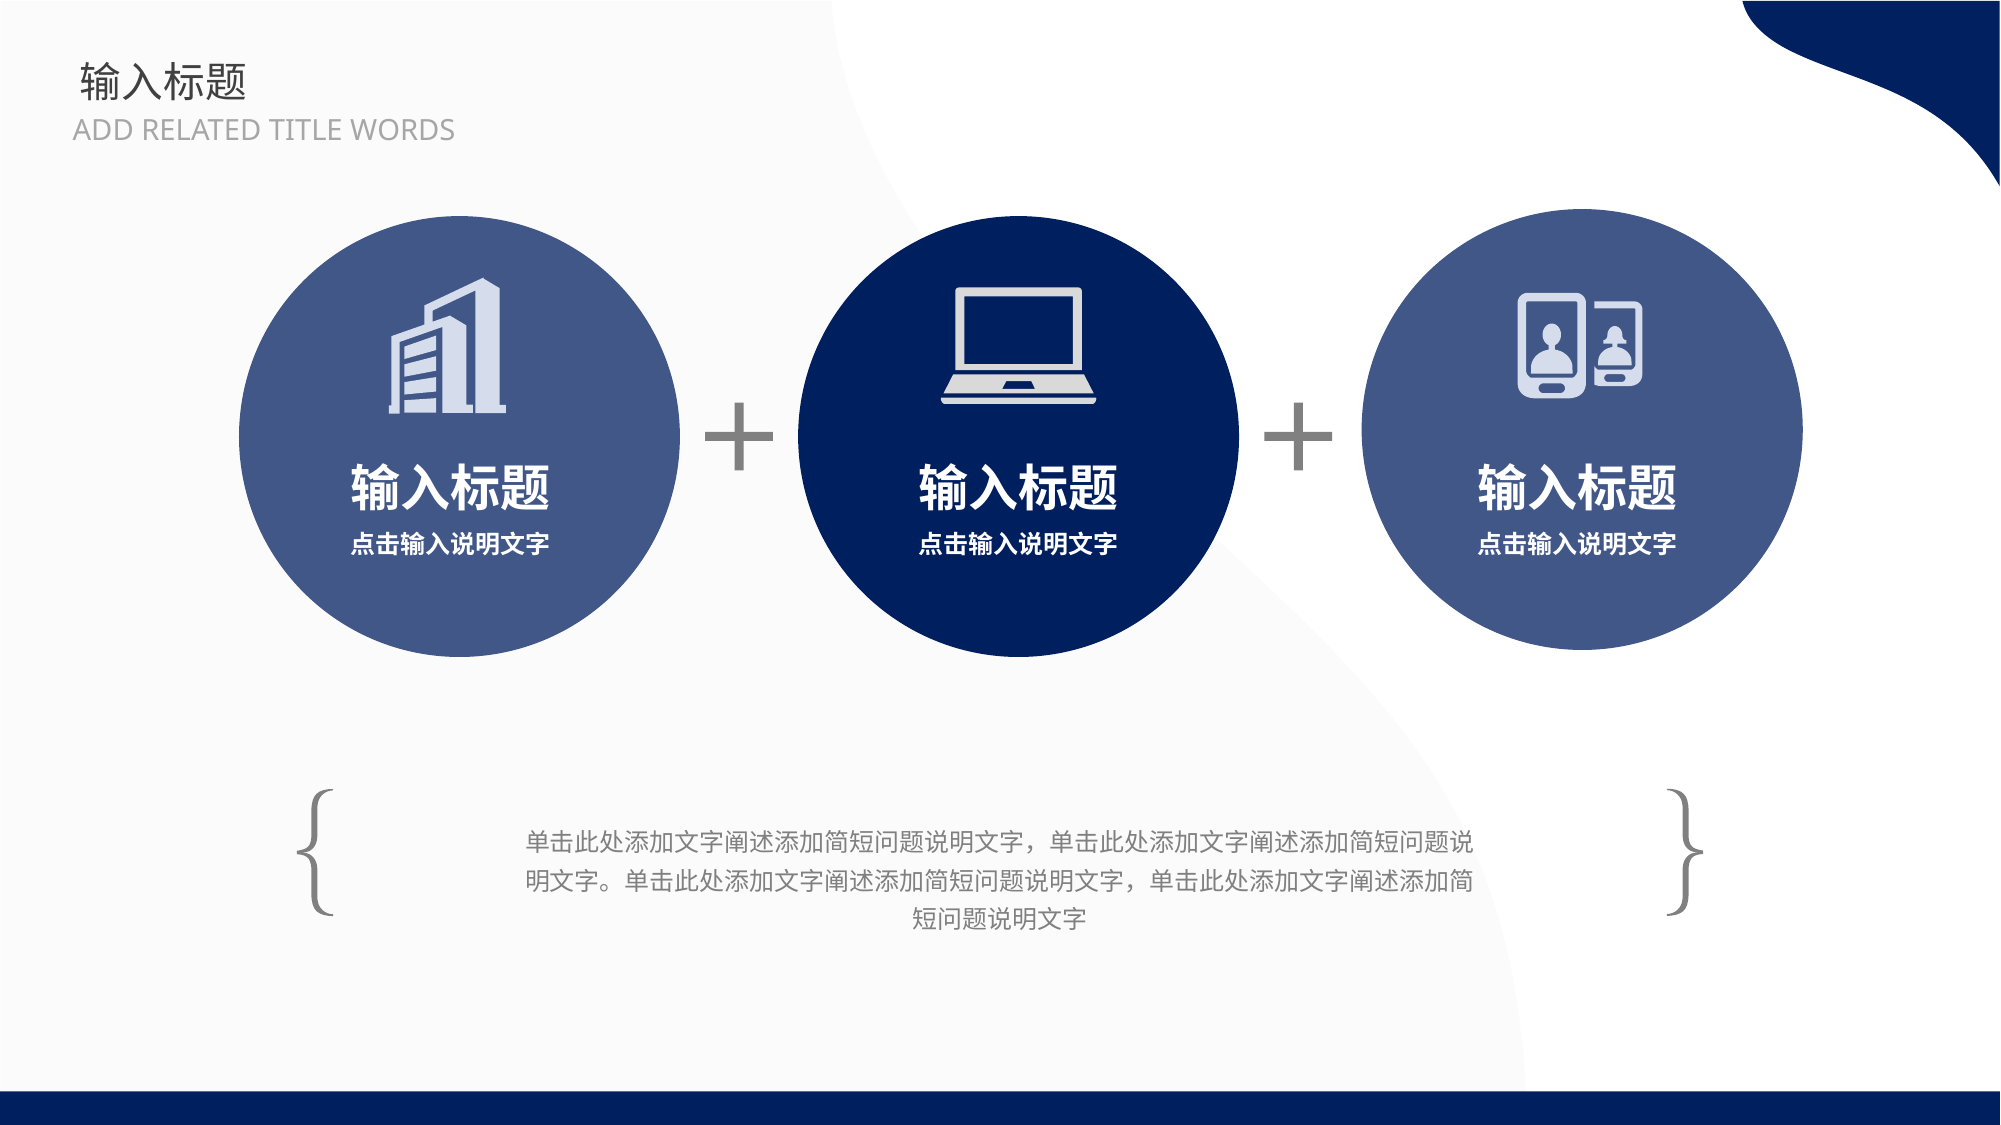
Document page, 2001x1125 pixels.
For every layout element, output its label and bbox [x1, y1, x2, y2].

text_box [1264, 402, 1333, 471]
text_box [705, 402, 773, 471]
text_box [0, 0, 2000, 1125]
